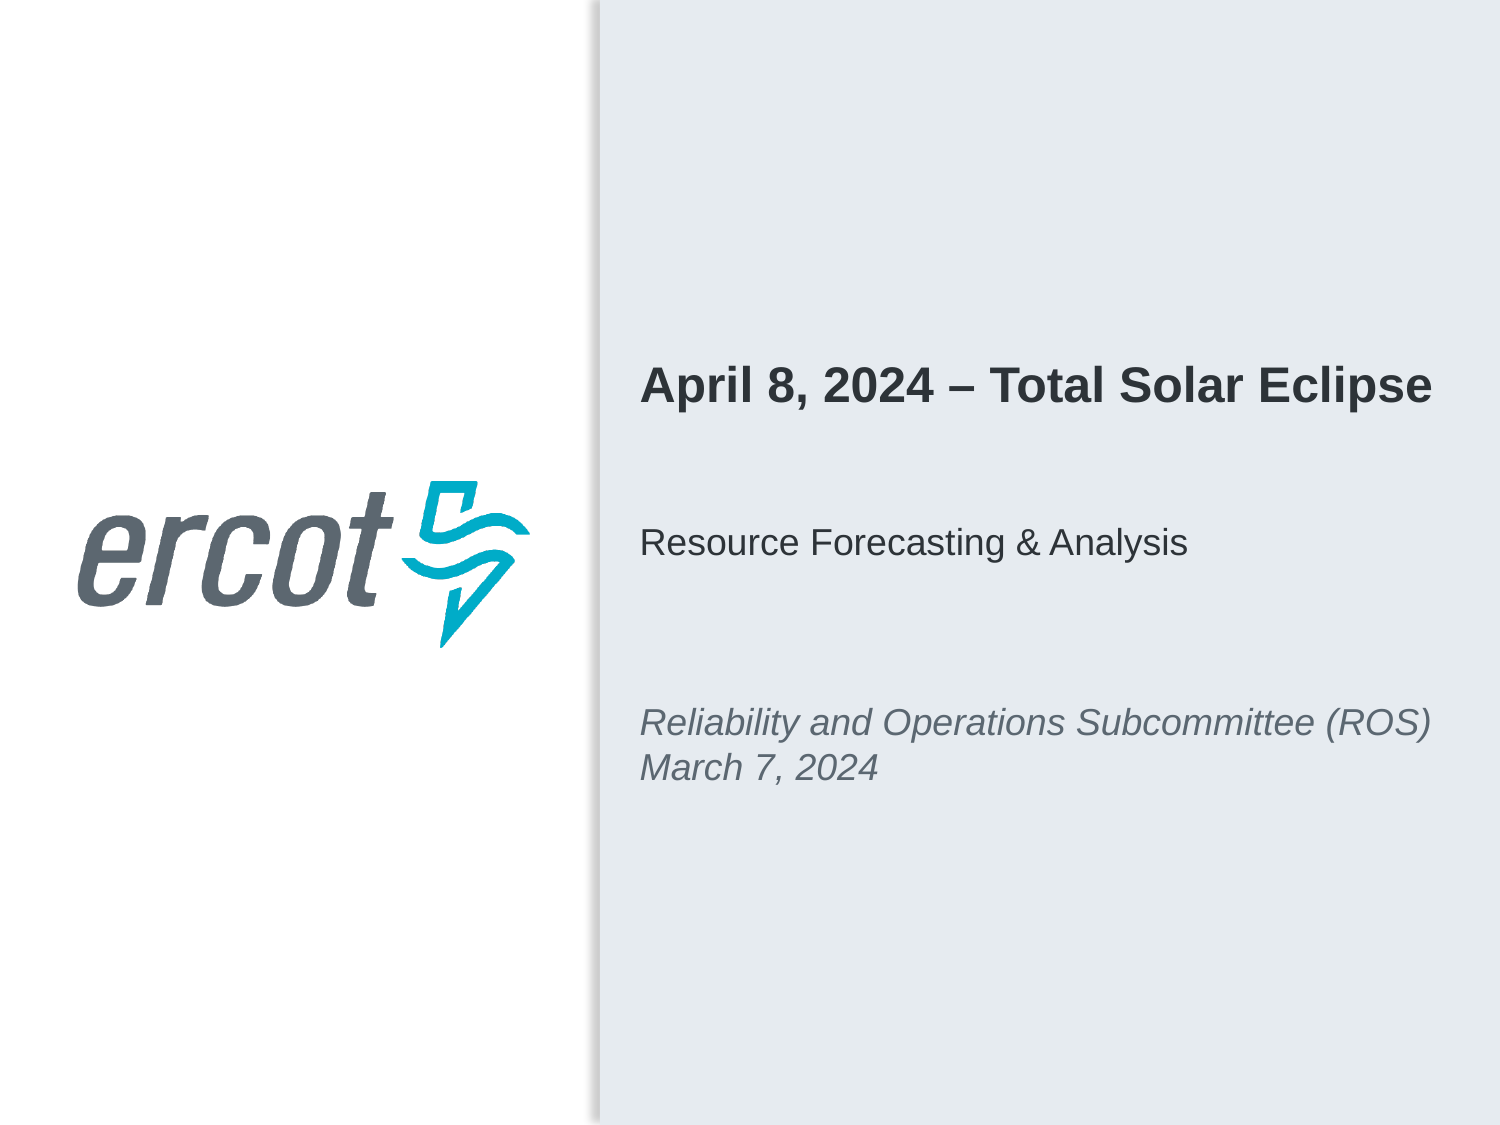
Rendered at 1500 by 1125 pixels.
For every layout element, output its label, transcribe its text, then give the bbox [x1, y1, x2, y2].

text_box April 8, 2024 – Total Solar Eclipse Resource Forecasting & Analysis Reliability and Operations Subcommittee (ROS) March 7, 2024 [624, 345, 1474, 796]
picture [68, 471, 538, 654]
